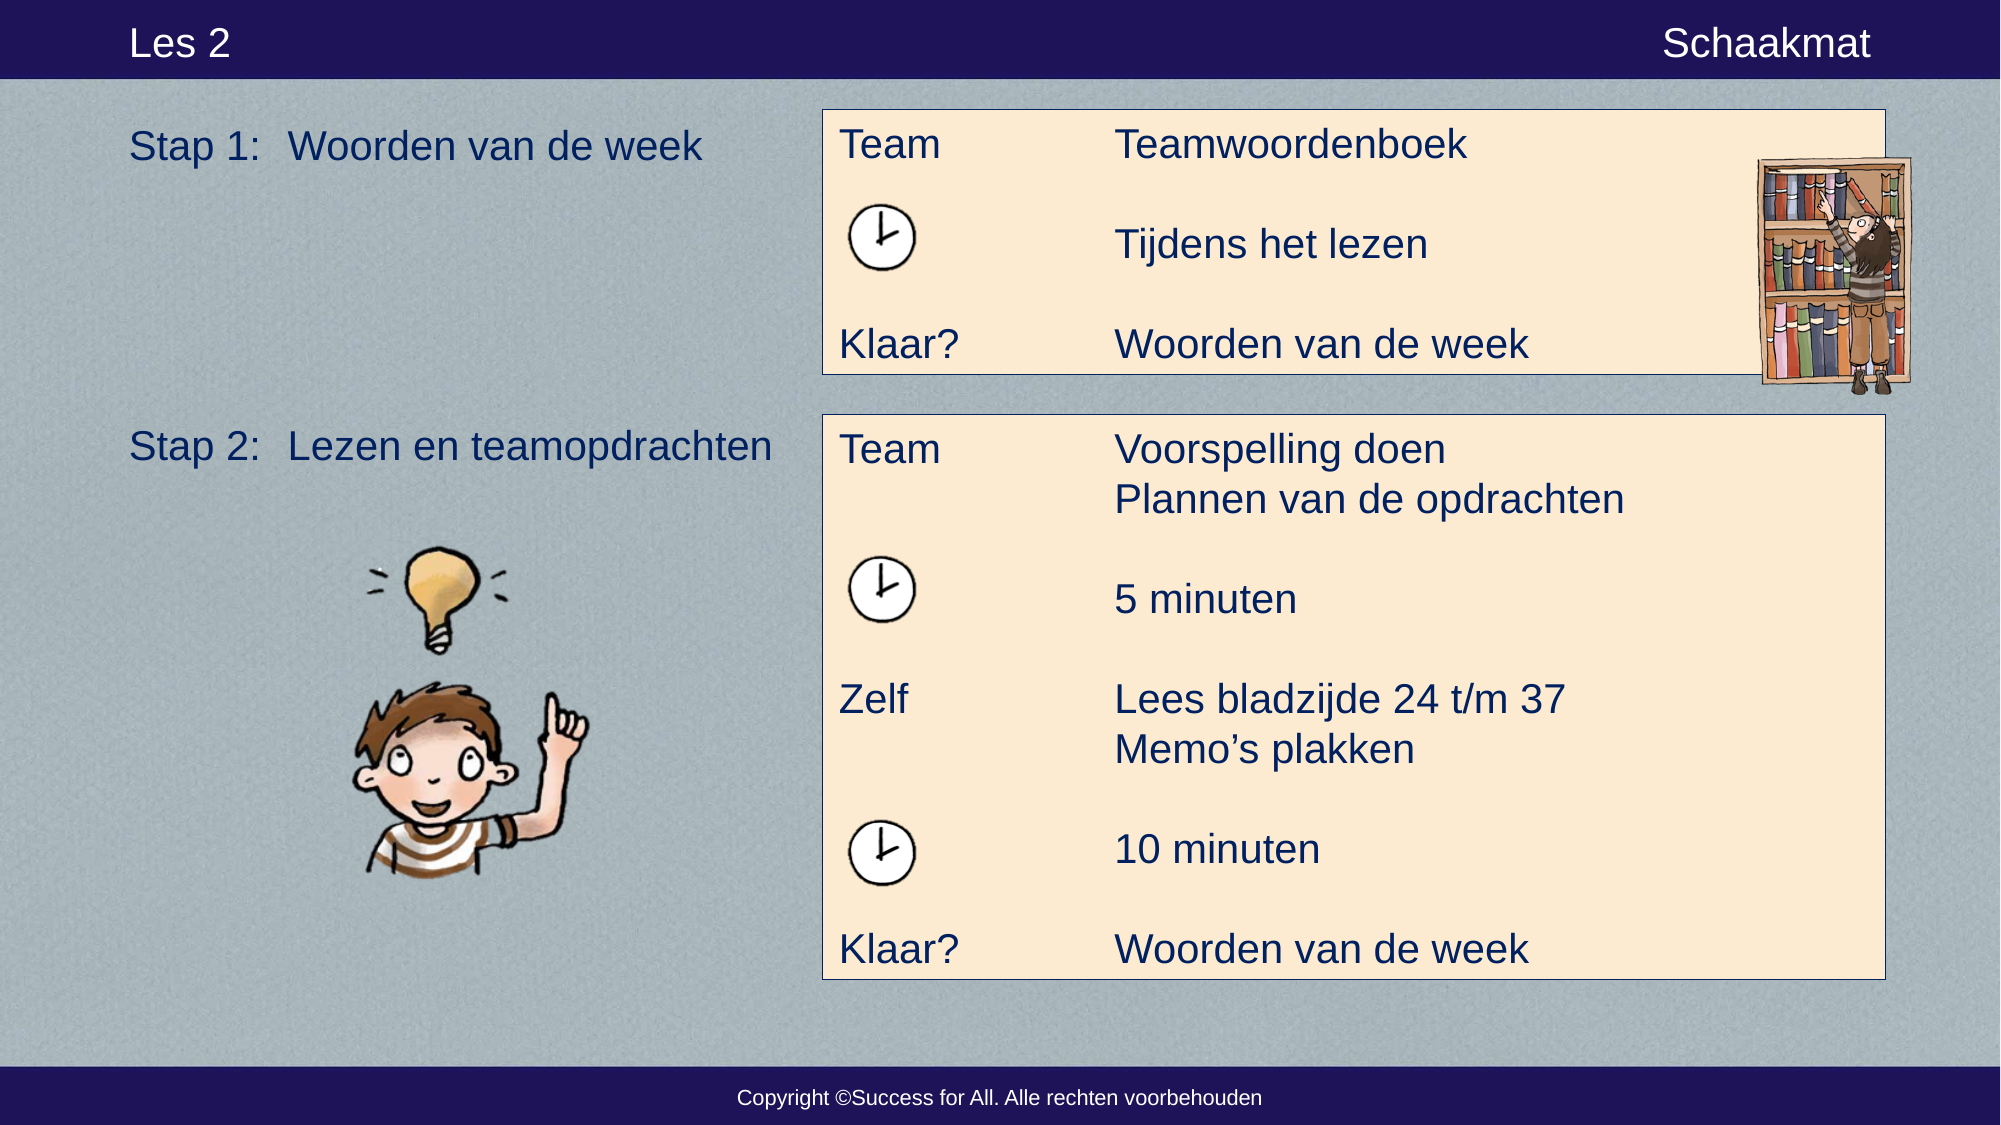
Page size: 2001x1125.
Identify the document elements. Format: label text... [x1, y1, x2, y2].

text_box Team Teamwoordenboek Tijdens het lezen Klaar? Woorden van de week [822, 109, 1886, 375]
text_box Les 2 [114, 8, 354, 73]
text_box Team Voorspelling doen Plannen van de opdrachten 5 minuten Zelf Lees bladzijde 24 t/m 37 Memo’s plakken 10 minuten Klaar? Woorden van de week [822, 414, 1886, 980]
text_box Schaakmat [999, 8, 1886, 73]
picture [0, 0, 2001, 1125]
text_box Stap 1: Woorden van de week Stap 2: Lezen en teamopdrachten [114, 111, 907, 527]
text_box Copyright ©Success for All. Alle rechten voorbehouden [0, 1076, 2000, 1125]
